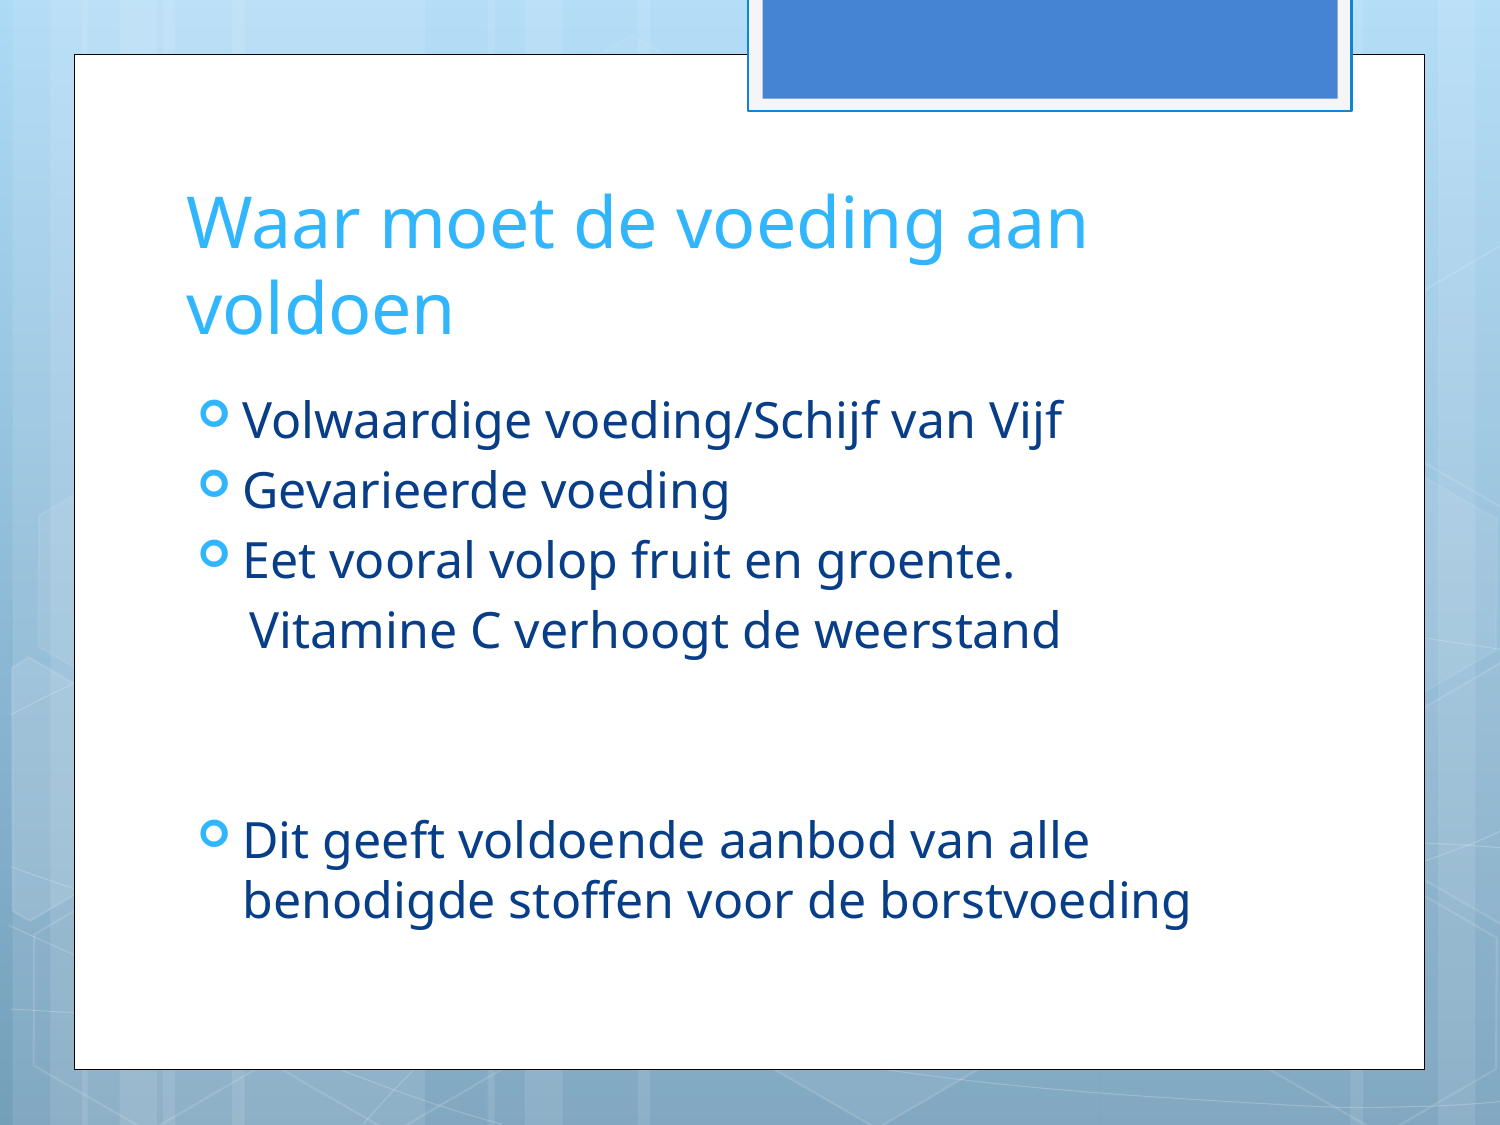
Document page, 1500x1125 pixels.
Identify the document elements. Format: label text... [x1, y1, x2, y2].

title Waar moet de voeding aan voldoen [171, 168, 1324, 357]
list Volwaardige voeding/Schijf van Vijf Gevarieerde voeding Eet vooral volop fruit en groente. Vitamine C verhoogt de weerstand Dit geeft voldoende aanbod van alle benodigde stoffen voor de borstvoeding [171, 381, 1283, 957]
